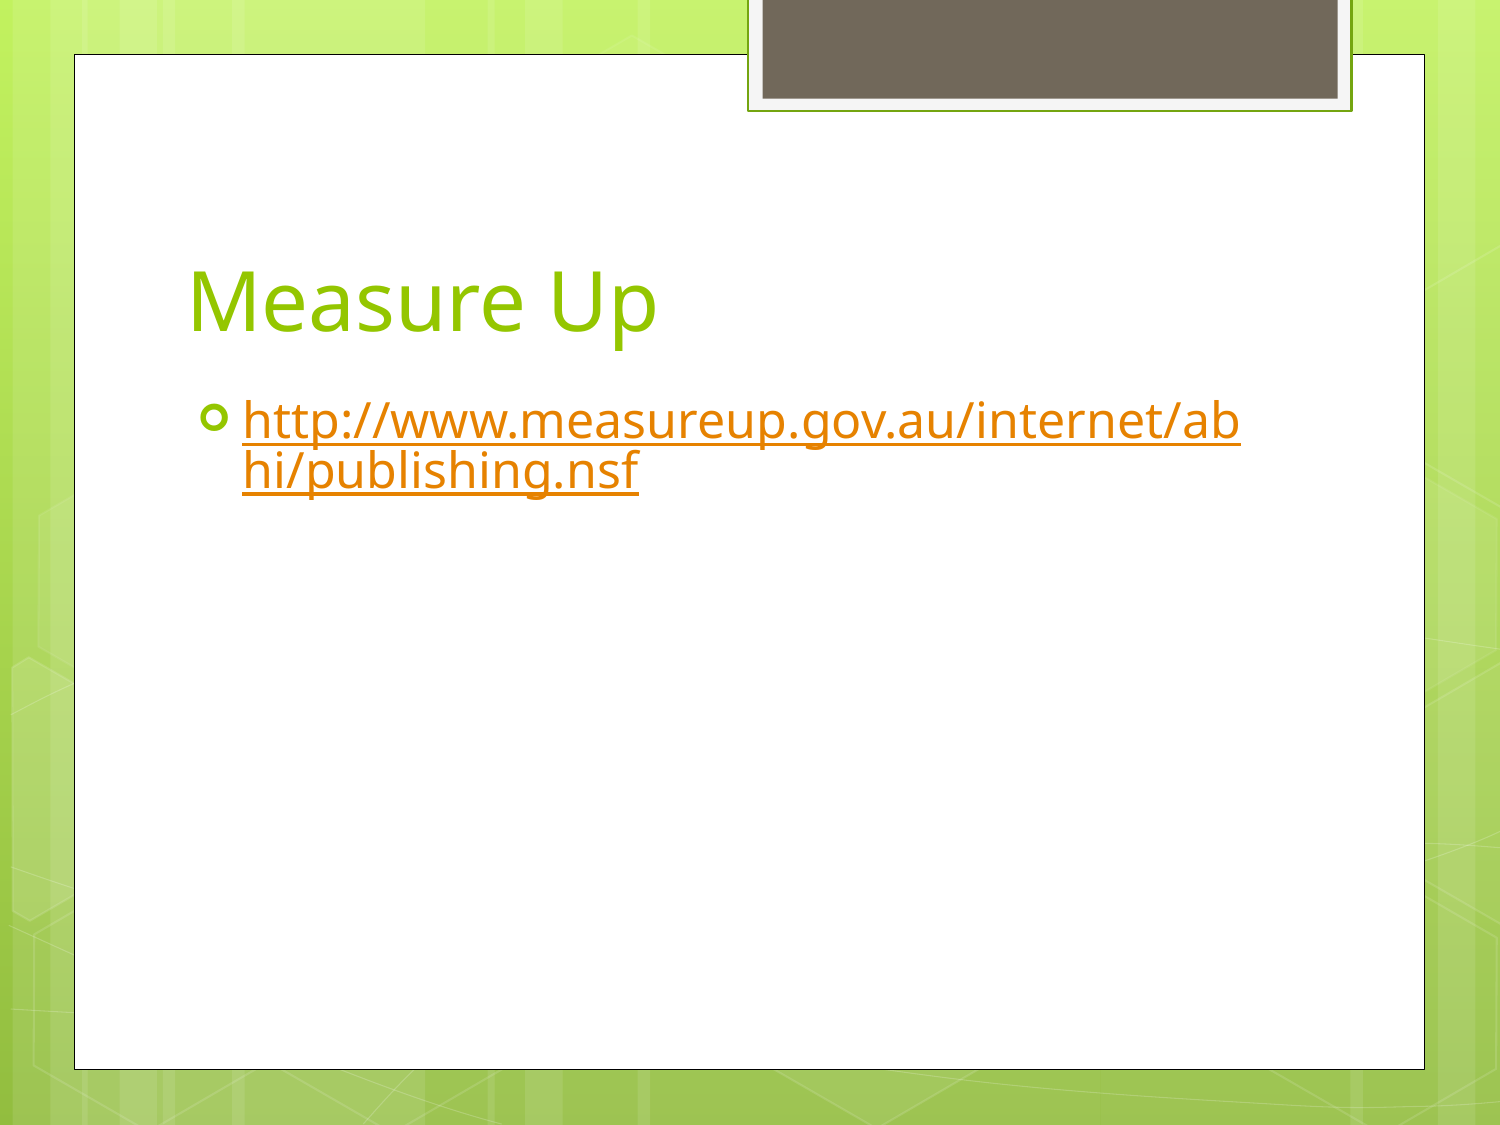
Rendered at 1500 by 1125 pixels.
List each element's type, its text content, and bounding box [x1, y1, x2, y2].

title Measure Up [171, 168, 1324, 357]
list http://www.measureup.gov.au/internet/abhi/publishing.nsf [171, 381, 1283, 957]
